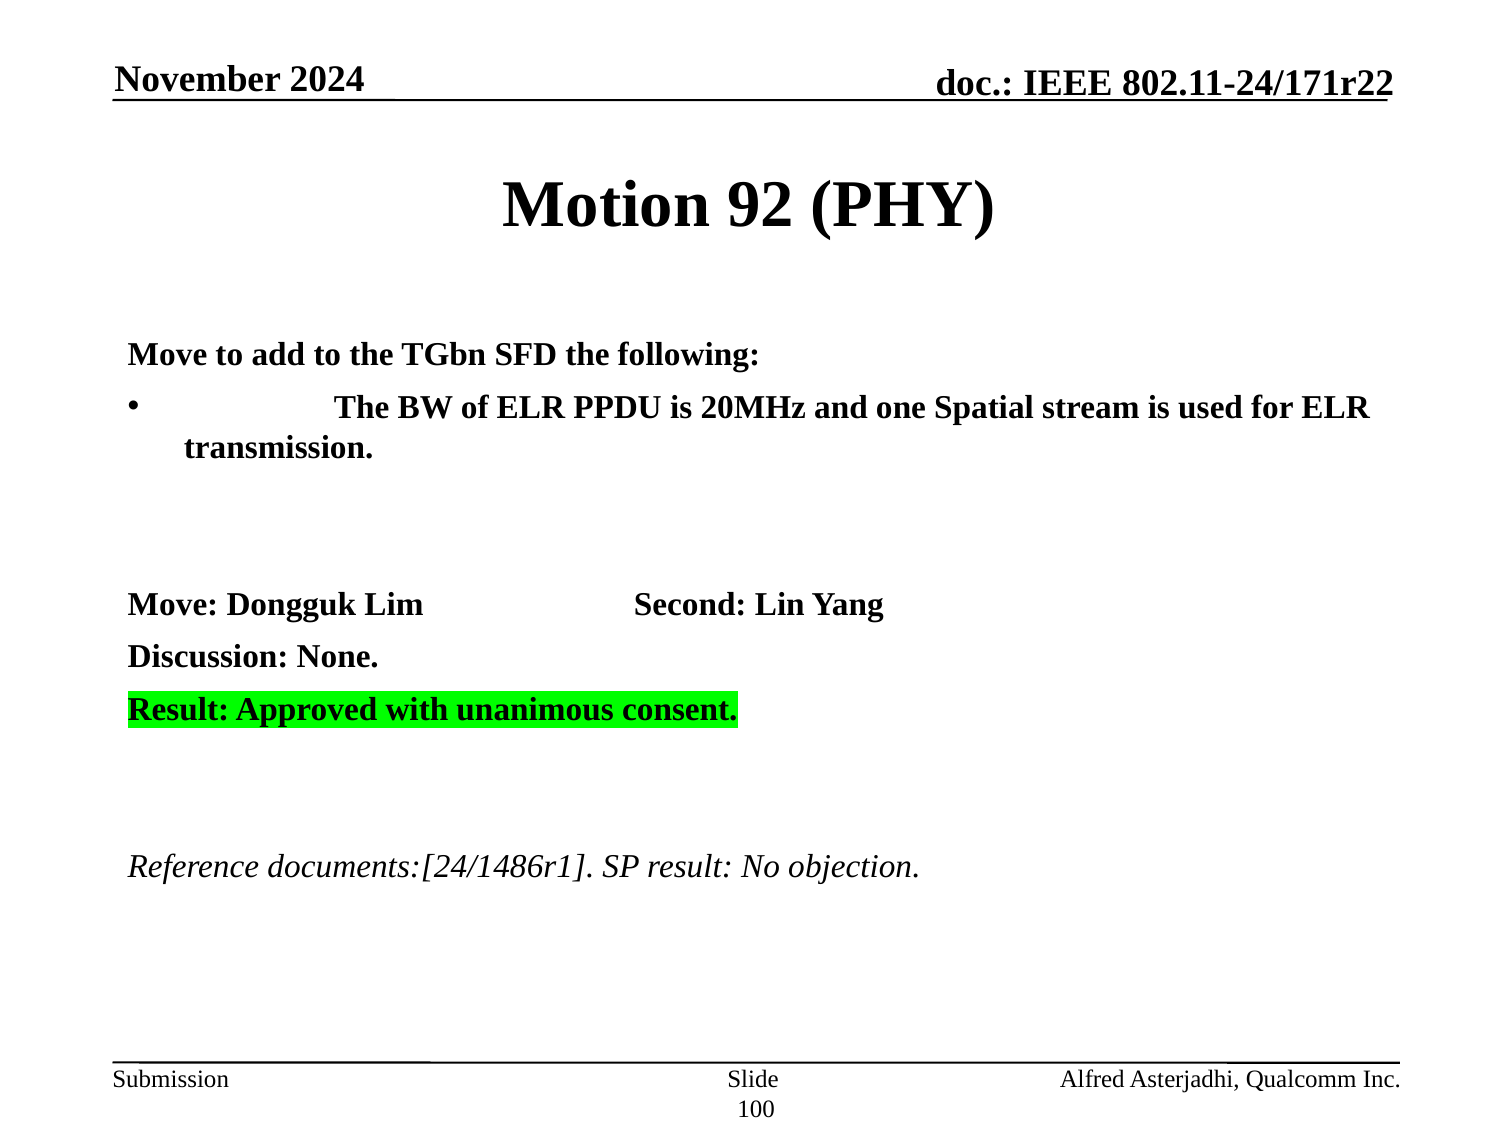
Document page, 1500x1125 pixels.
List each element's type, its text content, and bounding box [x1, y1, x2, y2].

list Move to add to the TGbn SFD the following: The BW of ELR PPDU is 20MHz and one Spatial stream is used for ELR transmission. Move: Dongguk Lim Second: Lin Yang Discussion: None. Result: Approved with unanimous consent. Reference documents:[24/1486r1]. SP result: No objection. [112, 324, 1388, 1000]
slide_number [114, 54, 423, 100]
title Motion 92 (PHY) [112, 112, 1388, 288]
slide_number Slide 100 [712, 1061, 800, 1123]
footer Alfred Asterjadhi, Qualcomm Inc. [878, 1061, 1402, 1093]
